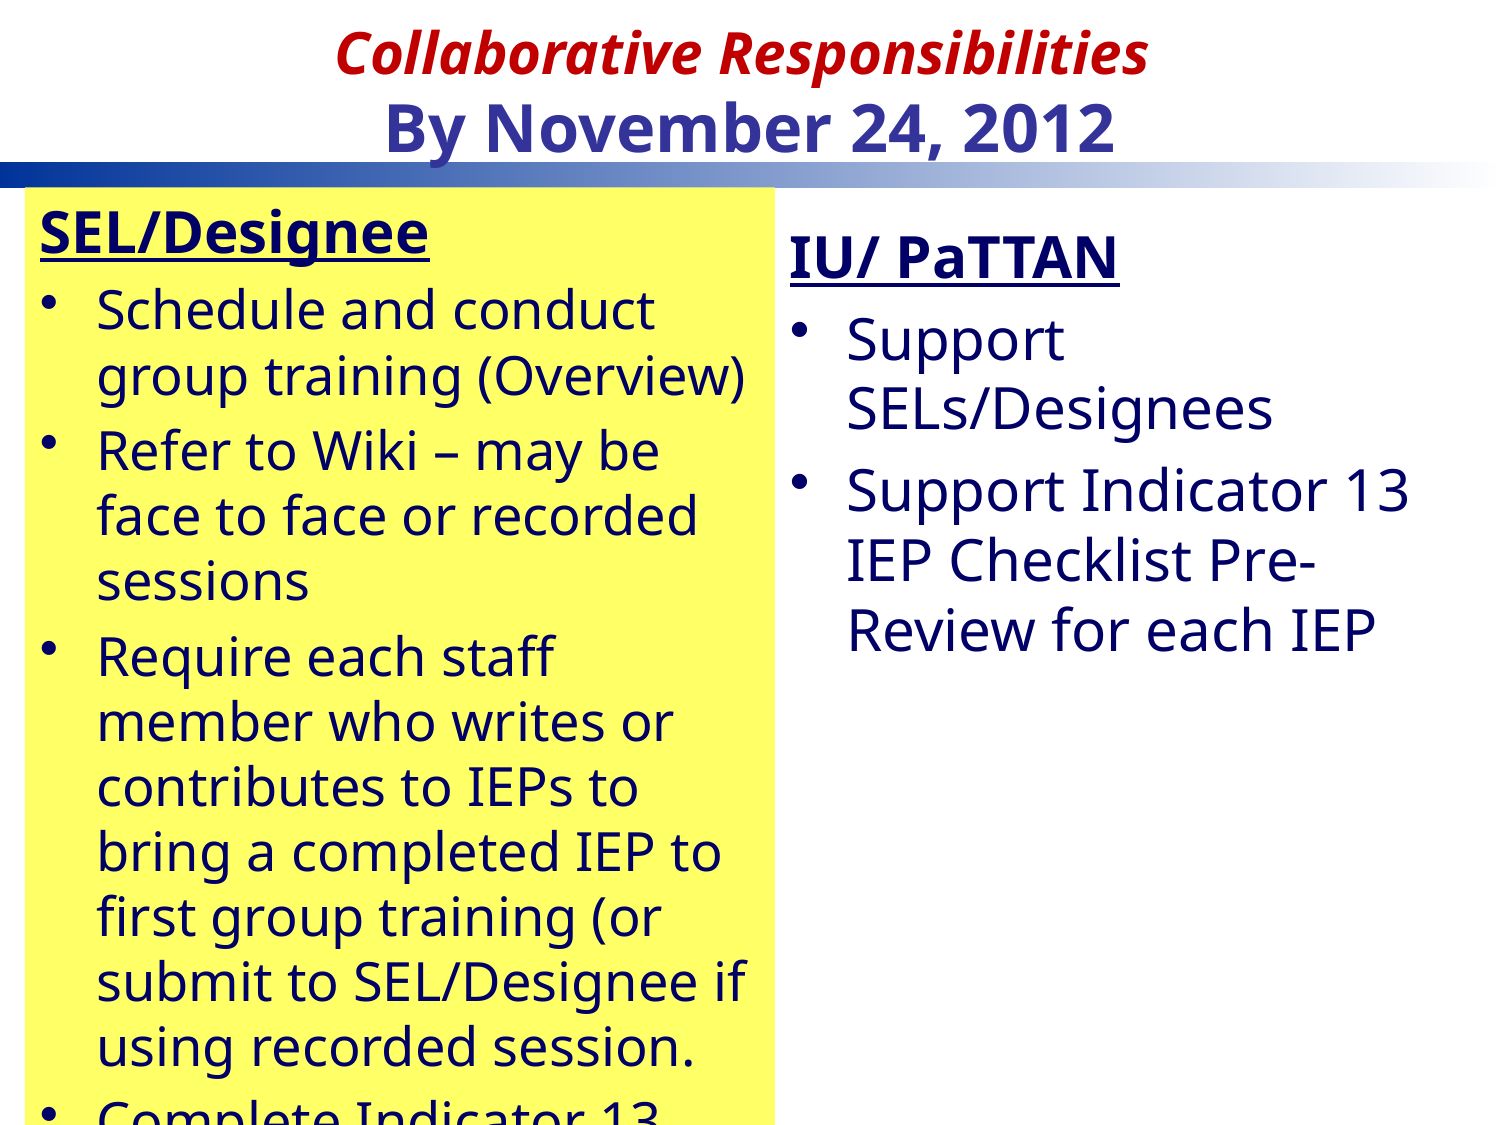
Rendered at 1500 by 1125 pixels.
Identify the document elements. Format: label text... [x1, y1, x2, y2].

title Collaborative Responsibilities By November 24, 2012 [75, 45, 1425, 138]
list IU/ PaTTAN Support SELs/Designees Support Indicator 13 IEP Checklist Pre-Review for each IEP [774, 212, 1463, 1075]
list SEL/Designee Schedule and conduct group training (Overview) Refer to Wiki – may be face to face or recorded sessions Require each staff member who writes or contributes to IEPs to bring a completed IEP to first group training (or submit to SEL/Designee if using recorded session. Complete Indicator 13 Pre Review Checklist on each IEP [24, 187, 775, 1125]
